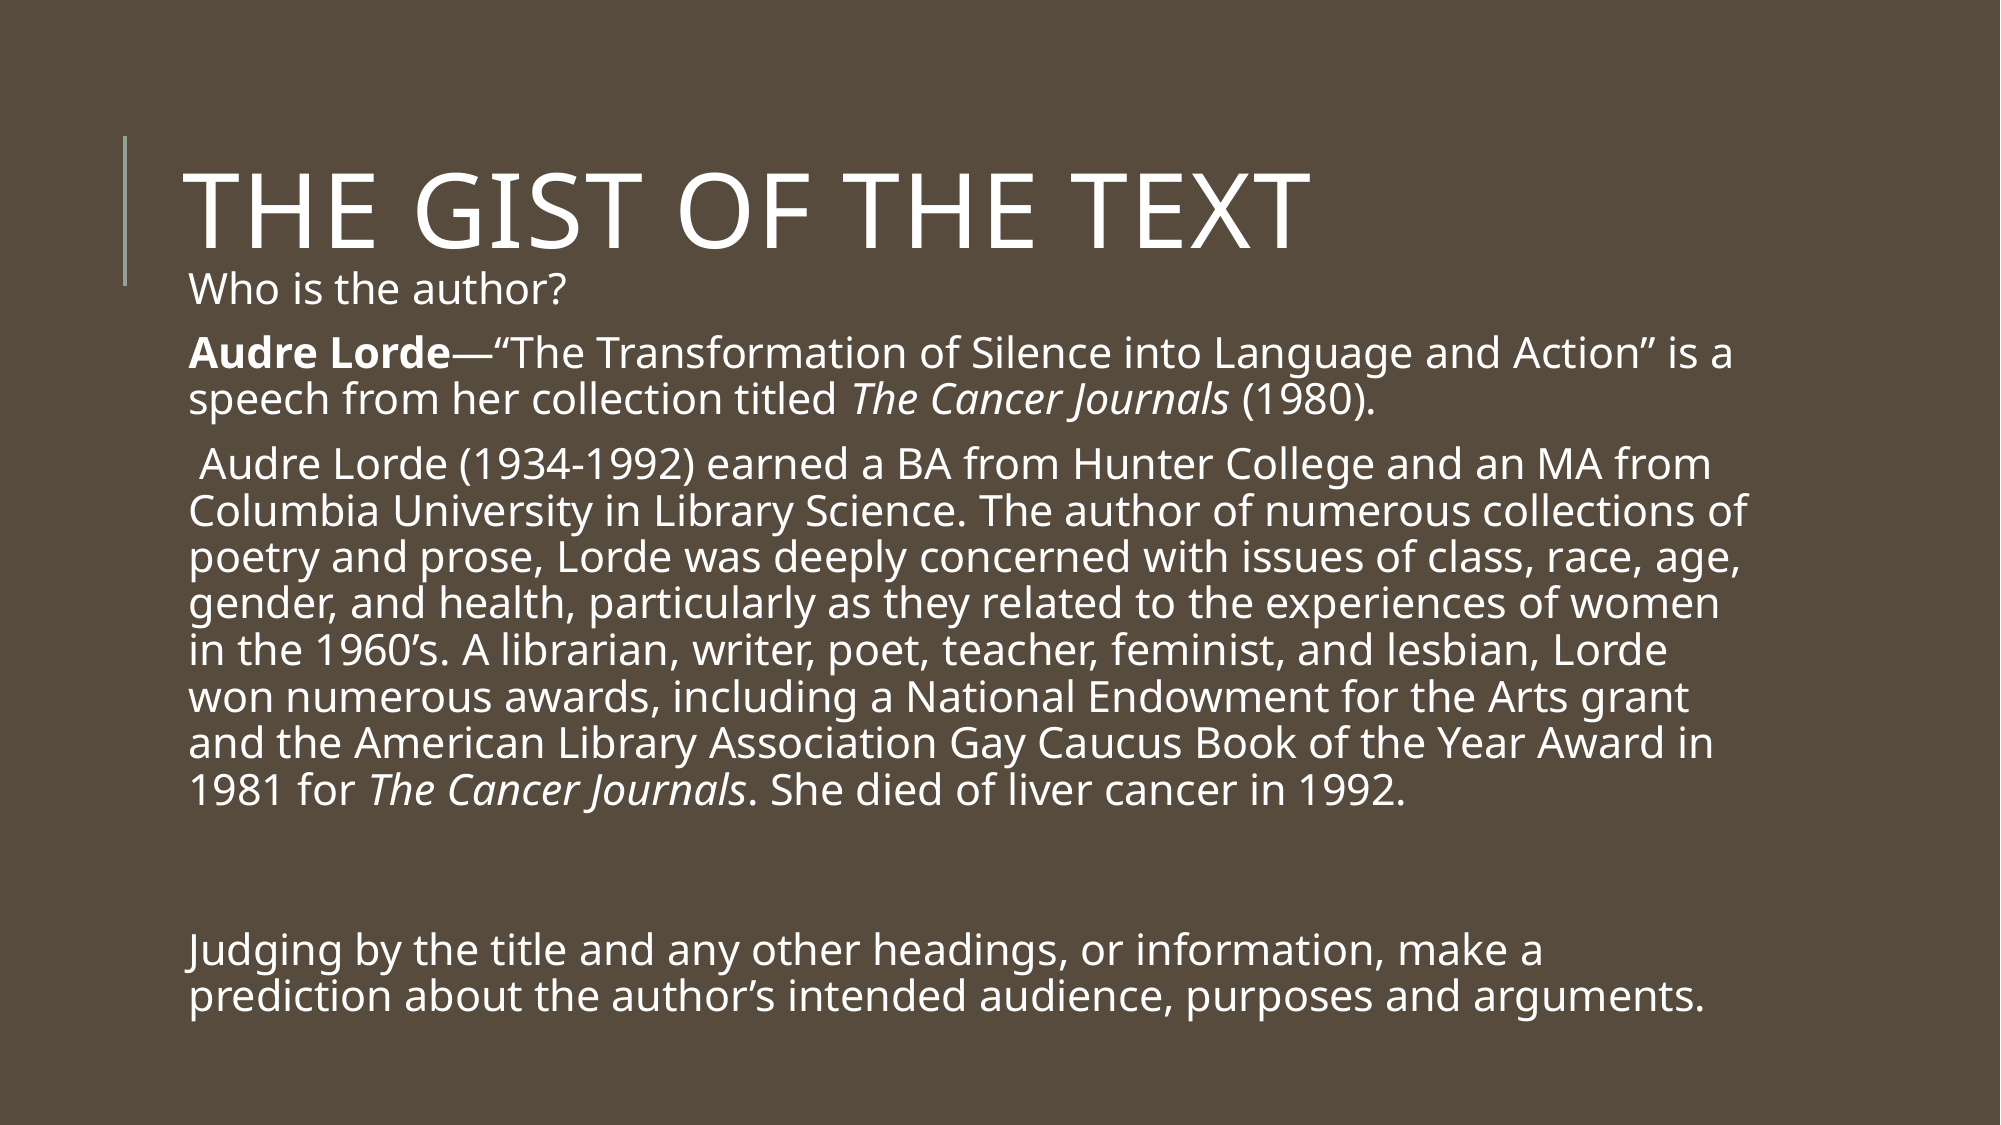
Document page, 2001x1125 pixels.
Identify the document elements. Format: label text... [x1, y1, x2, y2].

title The gist of the text [168, 96, 1763, 259]
list Who is the author? Audre Lorde—“The Transformation of Silence into Language and Action” is a speech from her collection titled The Cancer Journals (1980). Audre Lorde (1934-1992) earned a BA from Hunter College and an MA from Columbia University in Library Science. The author of numerous collections of poetry and prose, Lorde was deeply concerned with issues of class, race, age, gender, and health, particularly as they related to the experiences of women in the 1960’s. A librarian, writer, poet, teacher, feminist, and lesbian, Lorde won numerous awards, including a National Endowment for the Arts grant and the American Library Association Gay Caucus Book of the Year Award in 1981 for The Cancer Journals. She died of liver cancer in 1992. Judging by the title and any other headings, or information, make a prediction about the author’s intended audience, purposes and arguments. [168, 259, 1763, 1035]
